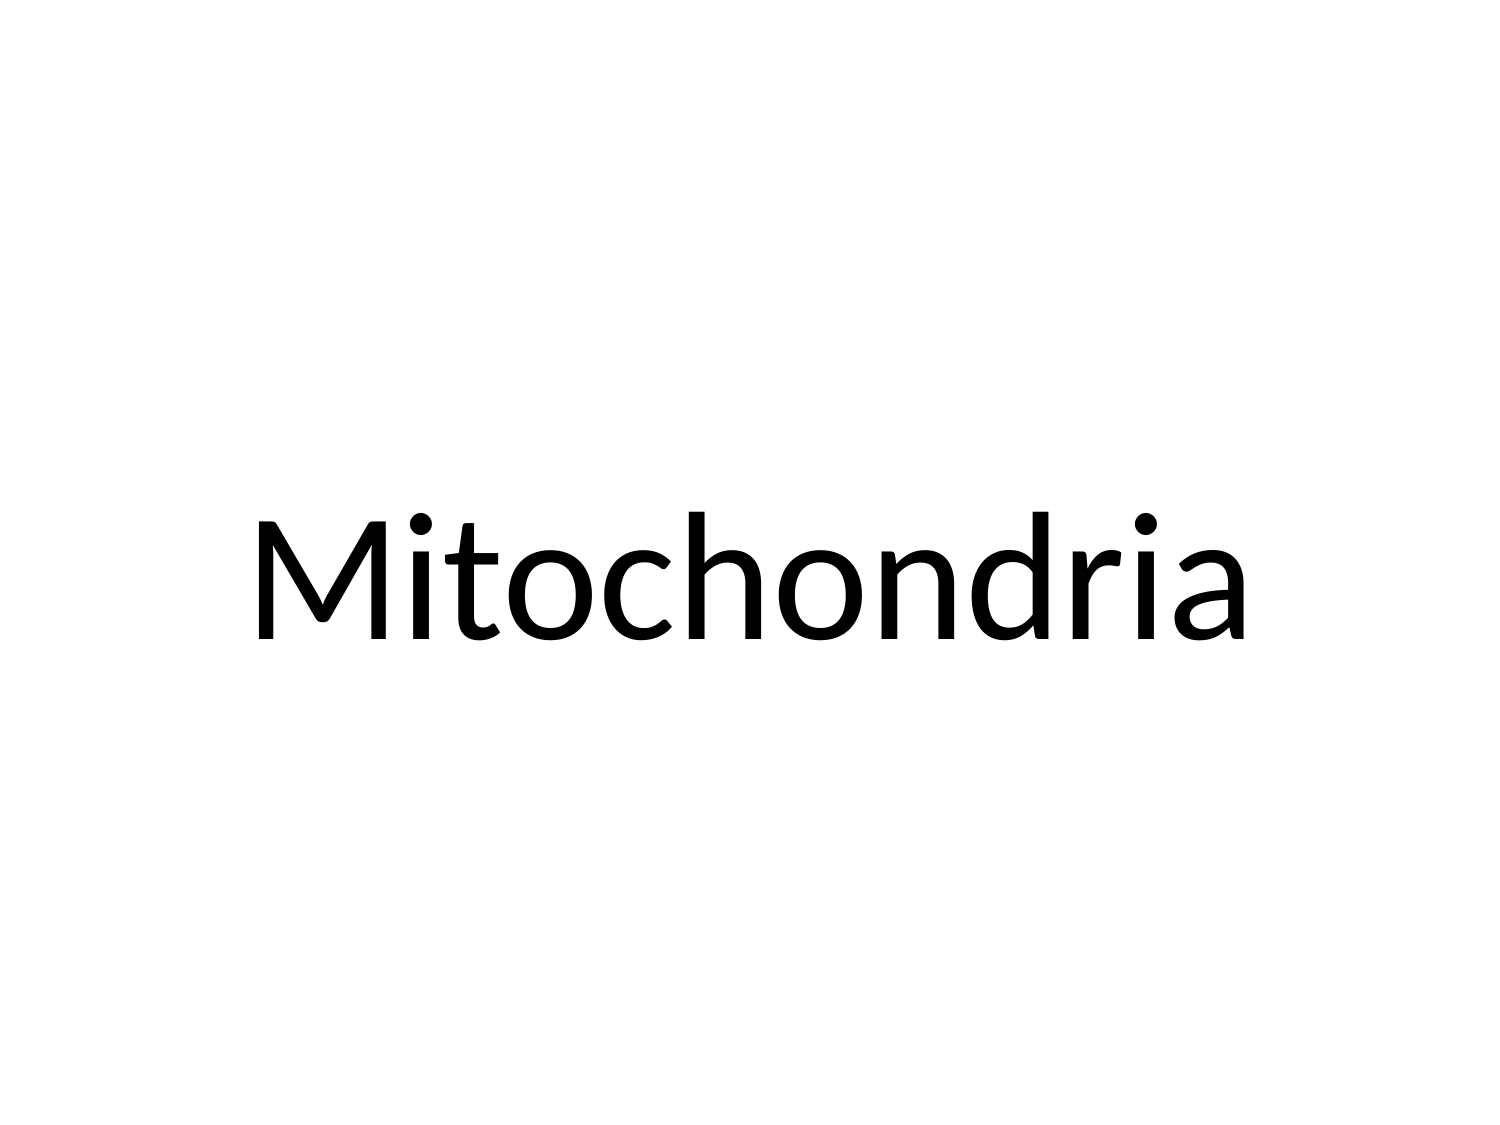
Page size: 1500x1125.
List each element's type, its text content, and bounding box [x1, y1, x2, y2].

title Mitochondria [75, 45, 1425, 1088]
